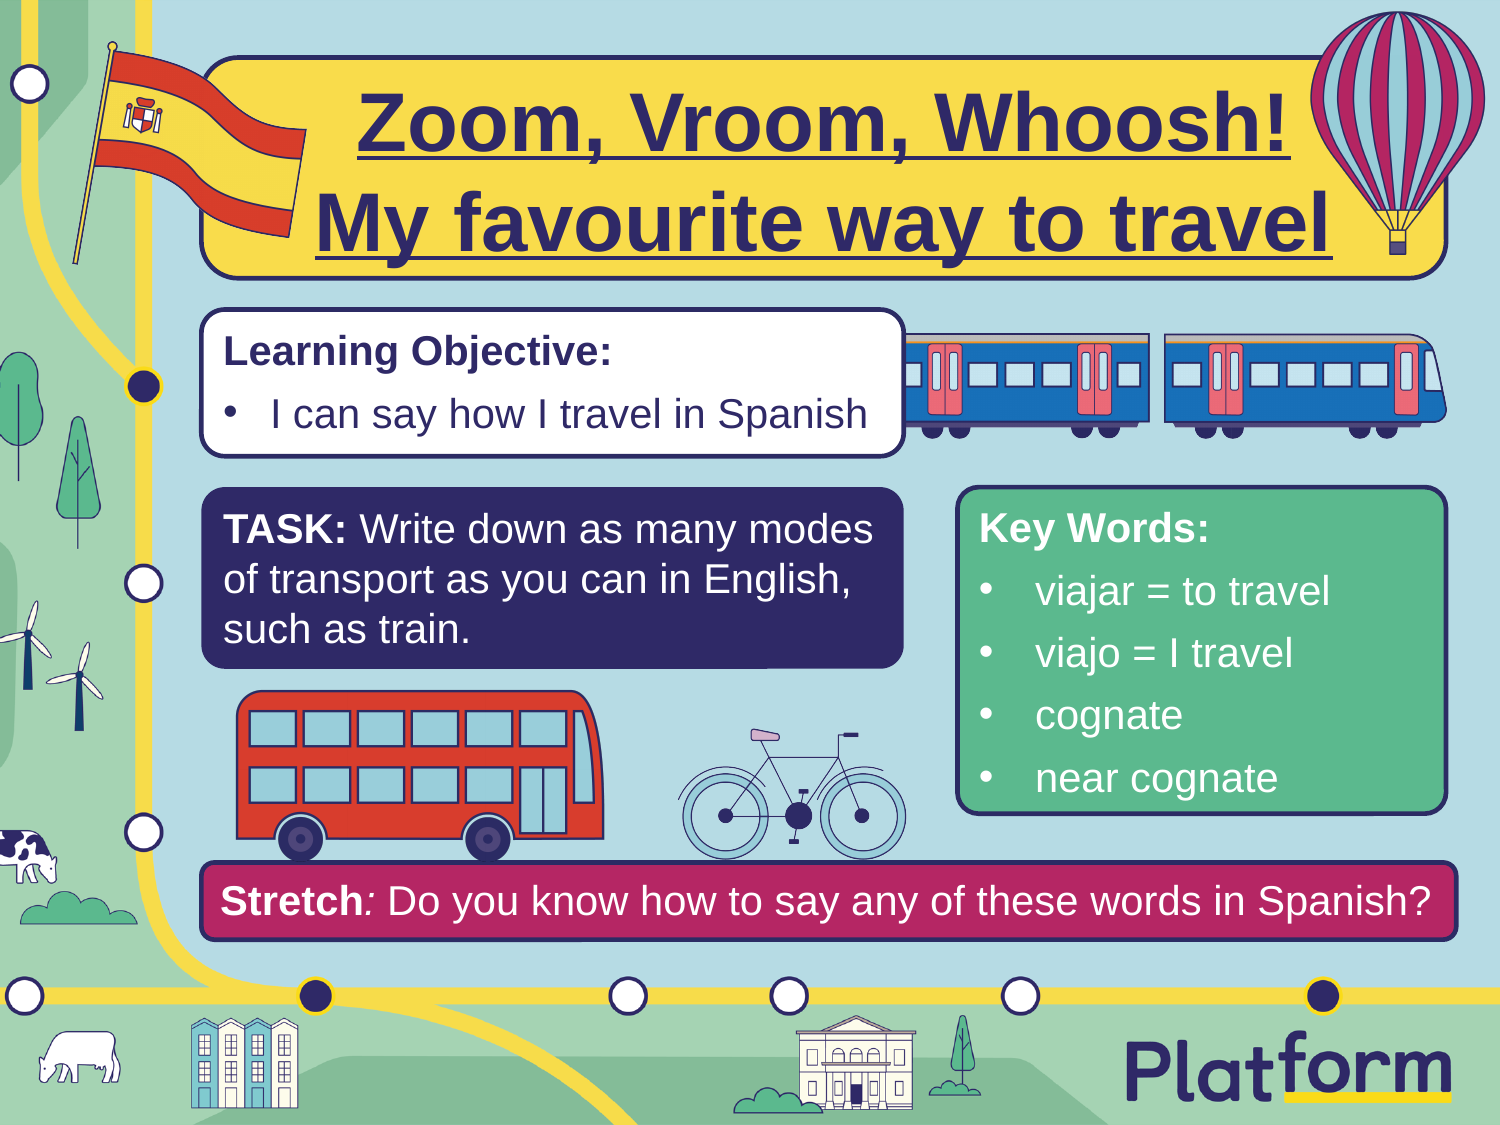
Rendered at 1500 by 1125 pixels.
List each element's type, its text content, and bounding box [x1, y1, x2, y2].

picture [0, 0, 1500, 1125]
text_box Stretch: Do you know how to say any of these words in Spanish? [201, 862, 1457, 940]
text_box Learning Objective: I can say how I travel in Spanish [201, 309, 904, 457]
text_box Key Words: viajar = to travel viajo = I travel cognate near cognate [957, 487, 1447, 814]
text_box TASK: Write down as many modes of transport as you can in English, such as train. [201, 487, 904, 669]
text_box Zoom, Vroom, Whoosh! My favourite way to travel [219, 57, 1294, 279]
